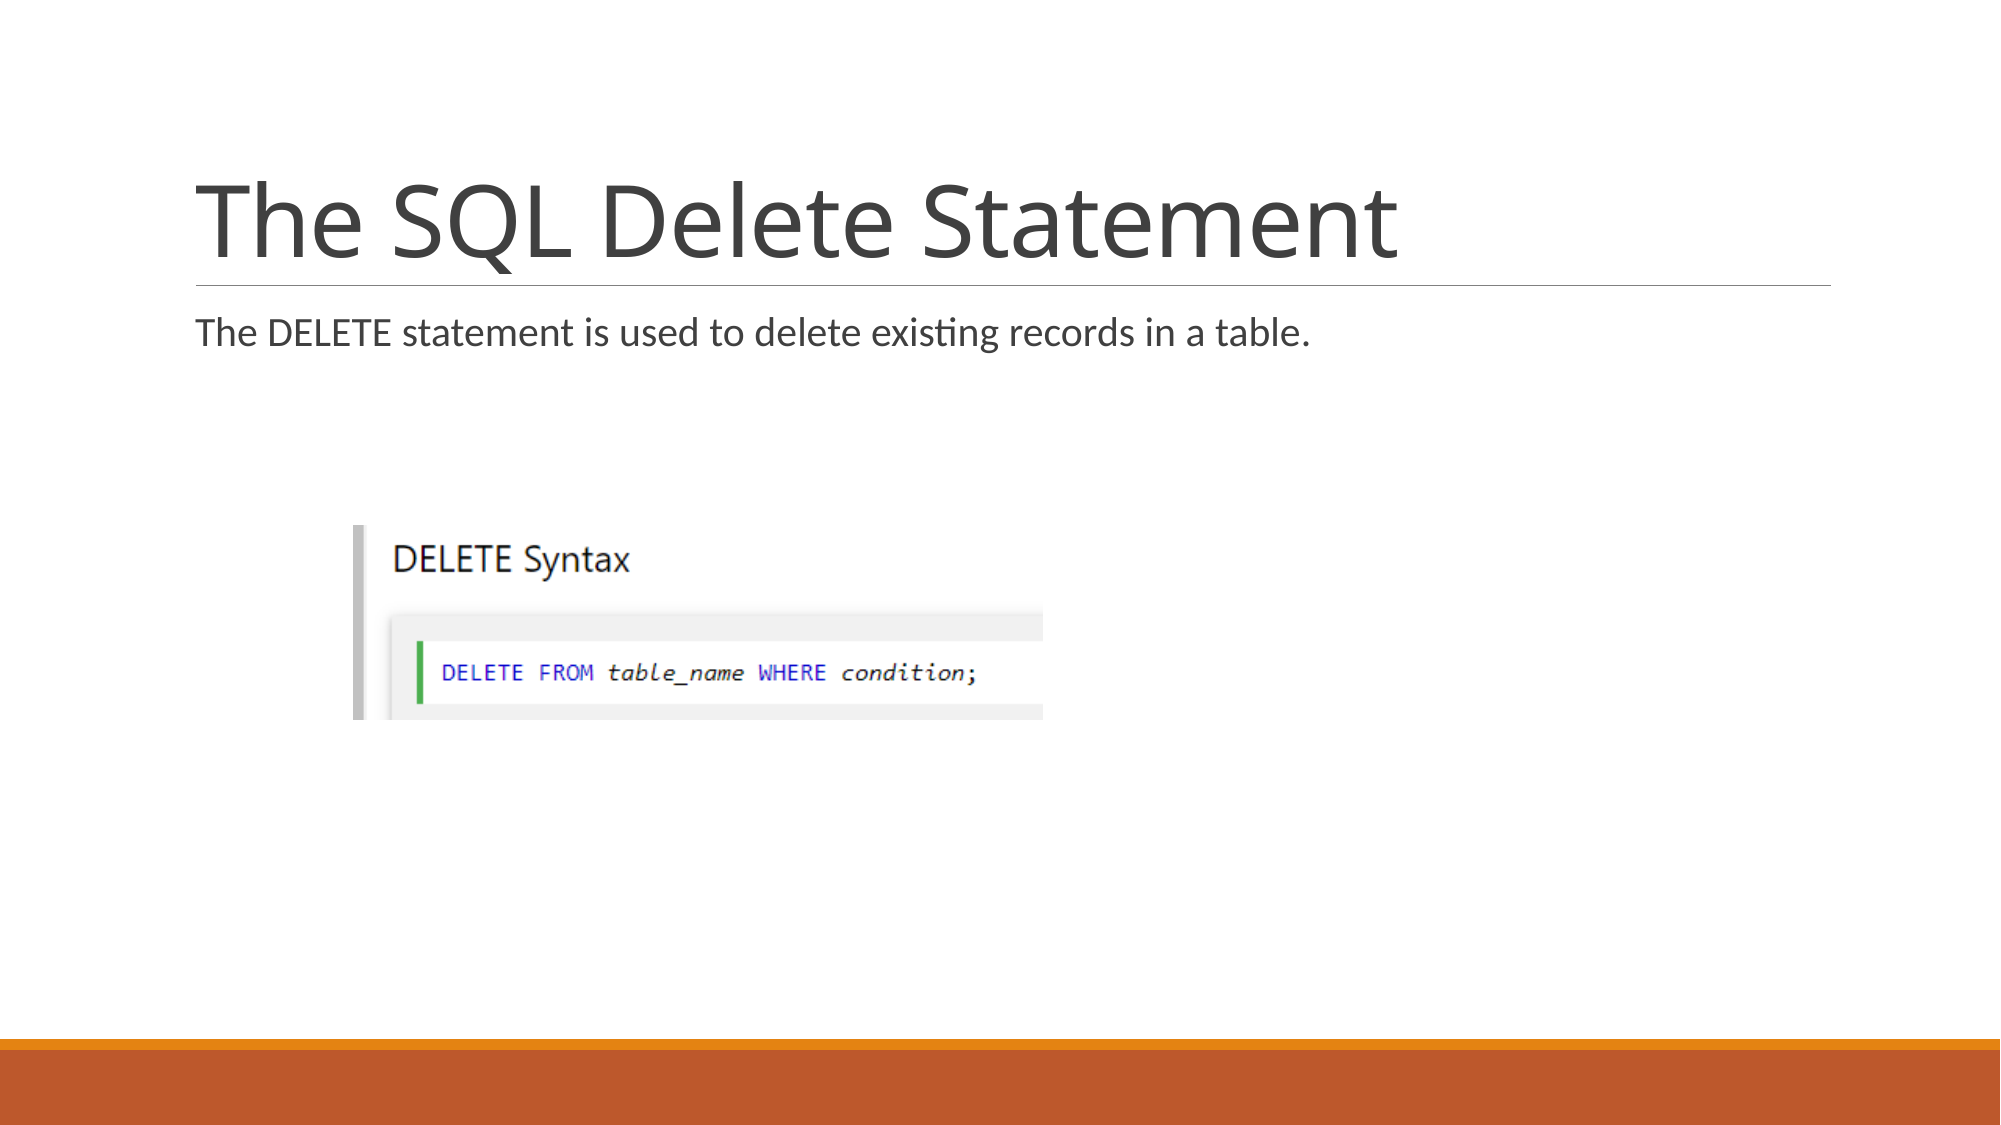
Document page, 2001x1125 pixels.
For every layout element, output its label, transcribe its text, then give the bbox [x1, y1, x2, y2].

title The SQL Delete Statement [180, 47, 1830, 285]
picture [353, 525, 1044, 721]
list The DELETE statement is used to delete existing records in a table. [180, 302, 1830, 963]
